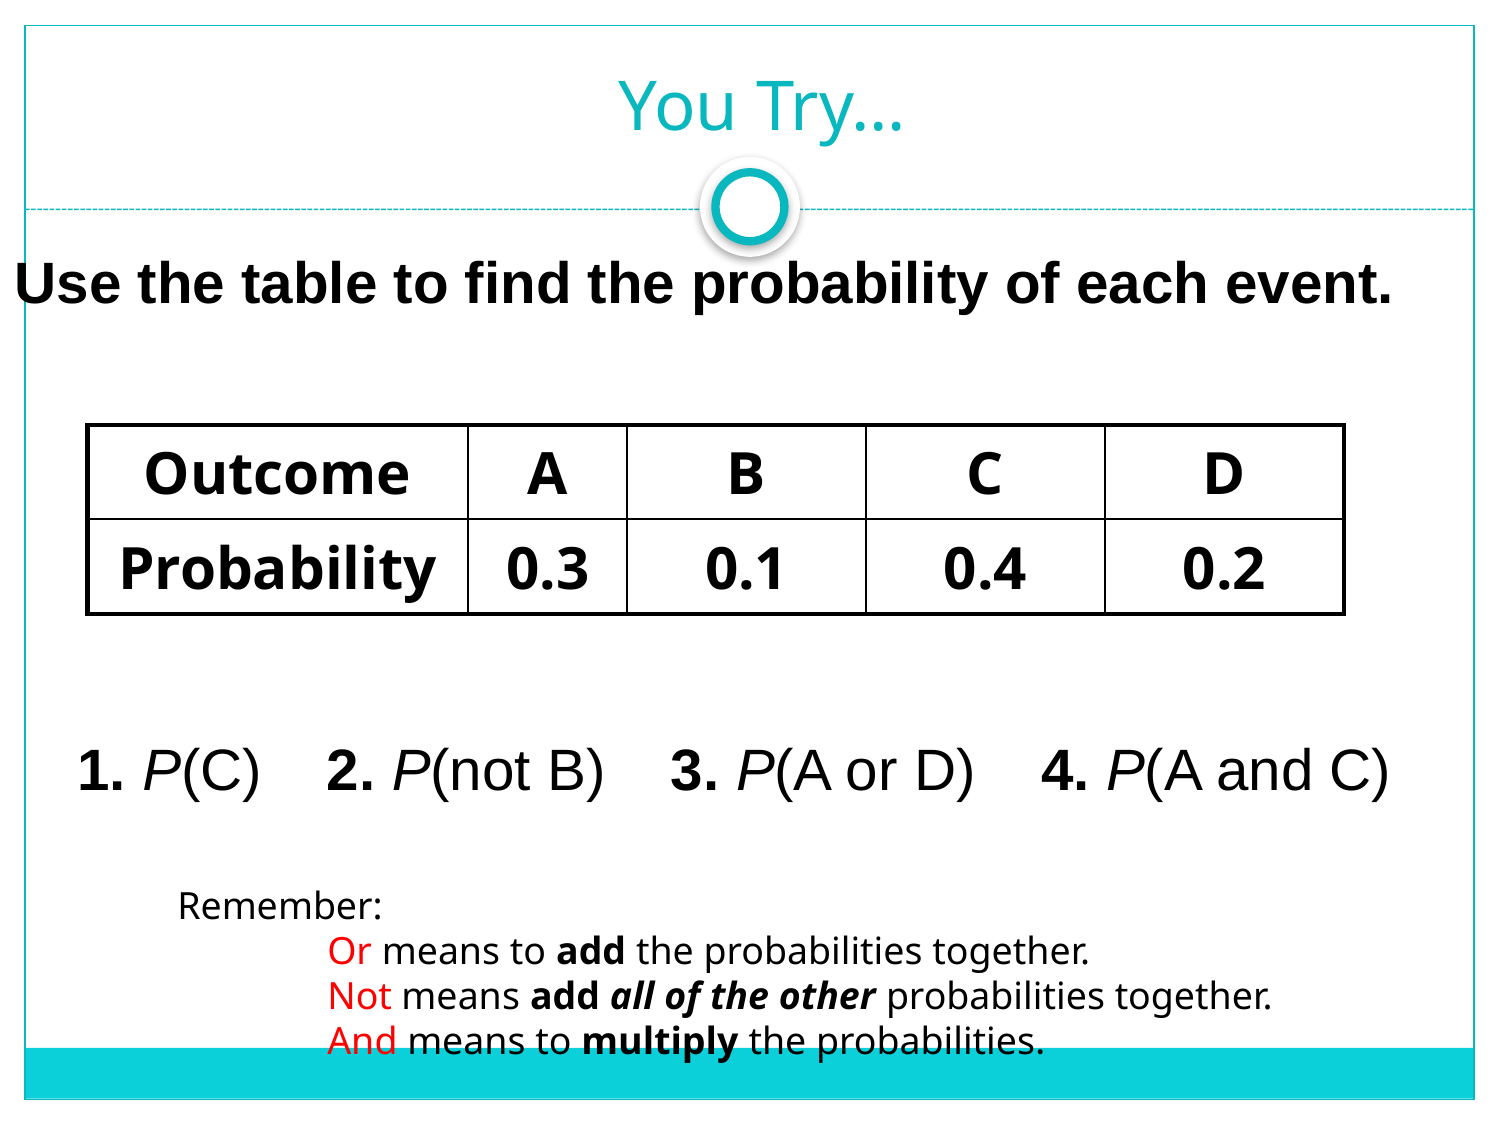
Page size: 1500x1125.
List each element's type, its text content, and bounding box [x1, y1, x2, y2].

text_box 1. P(C) 2. P(not B) 3. P(A or D) 4. P(A and C) [62, 725, 1500, 810]
text_box Remember: Or means to add the probabilities together. Not means add all of the other probabilities together. And means to multiply the probabilities. [162, 874, 1500, 1125]
table_cell 0.2 [1106, 520, 1342, 612]
table_cell 0.3 [469, 520, 626, 612]
table_header Outcome [90, 427, 467, 518]
table_header A [469, 427, 626, 518]
table_header B [628, 427, 865, 518]
table_cell 0.1 [628, 520, 865, 612]
table_cell 0.4 [867, 520, 1104, 612]
text_box Use the table to find the probability of each event. [0, 237, 1450, 323]
table_header D [1106, 427, 1342, 518]
table_header C [867, 427, 1104, 518]
title You Try… [125, 50, 1400, 152]
table_cell Probability [90, 520, 467, 612]
